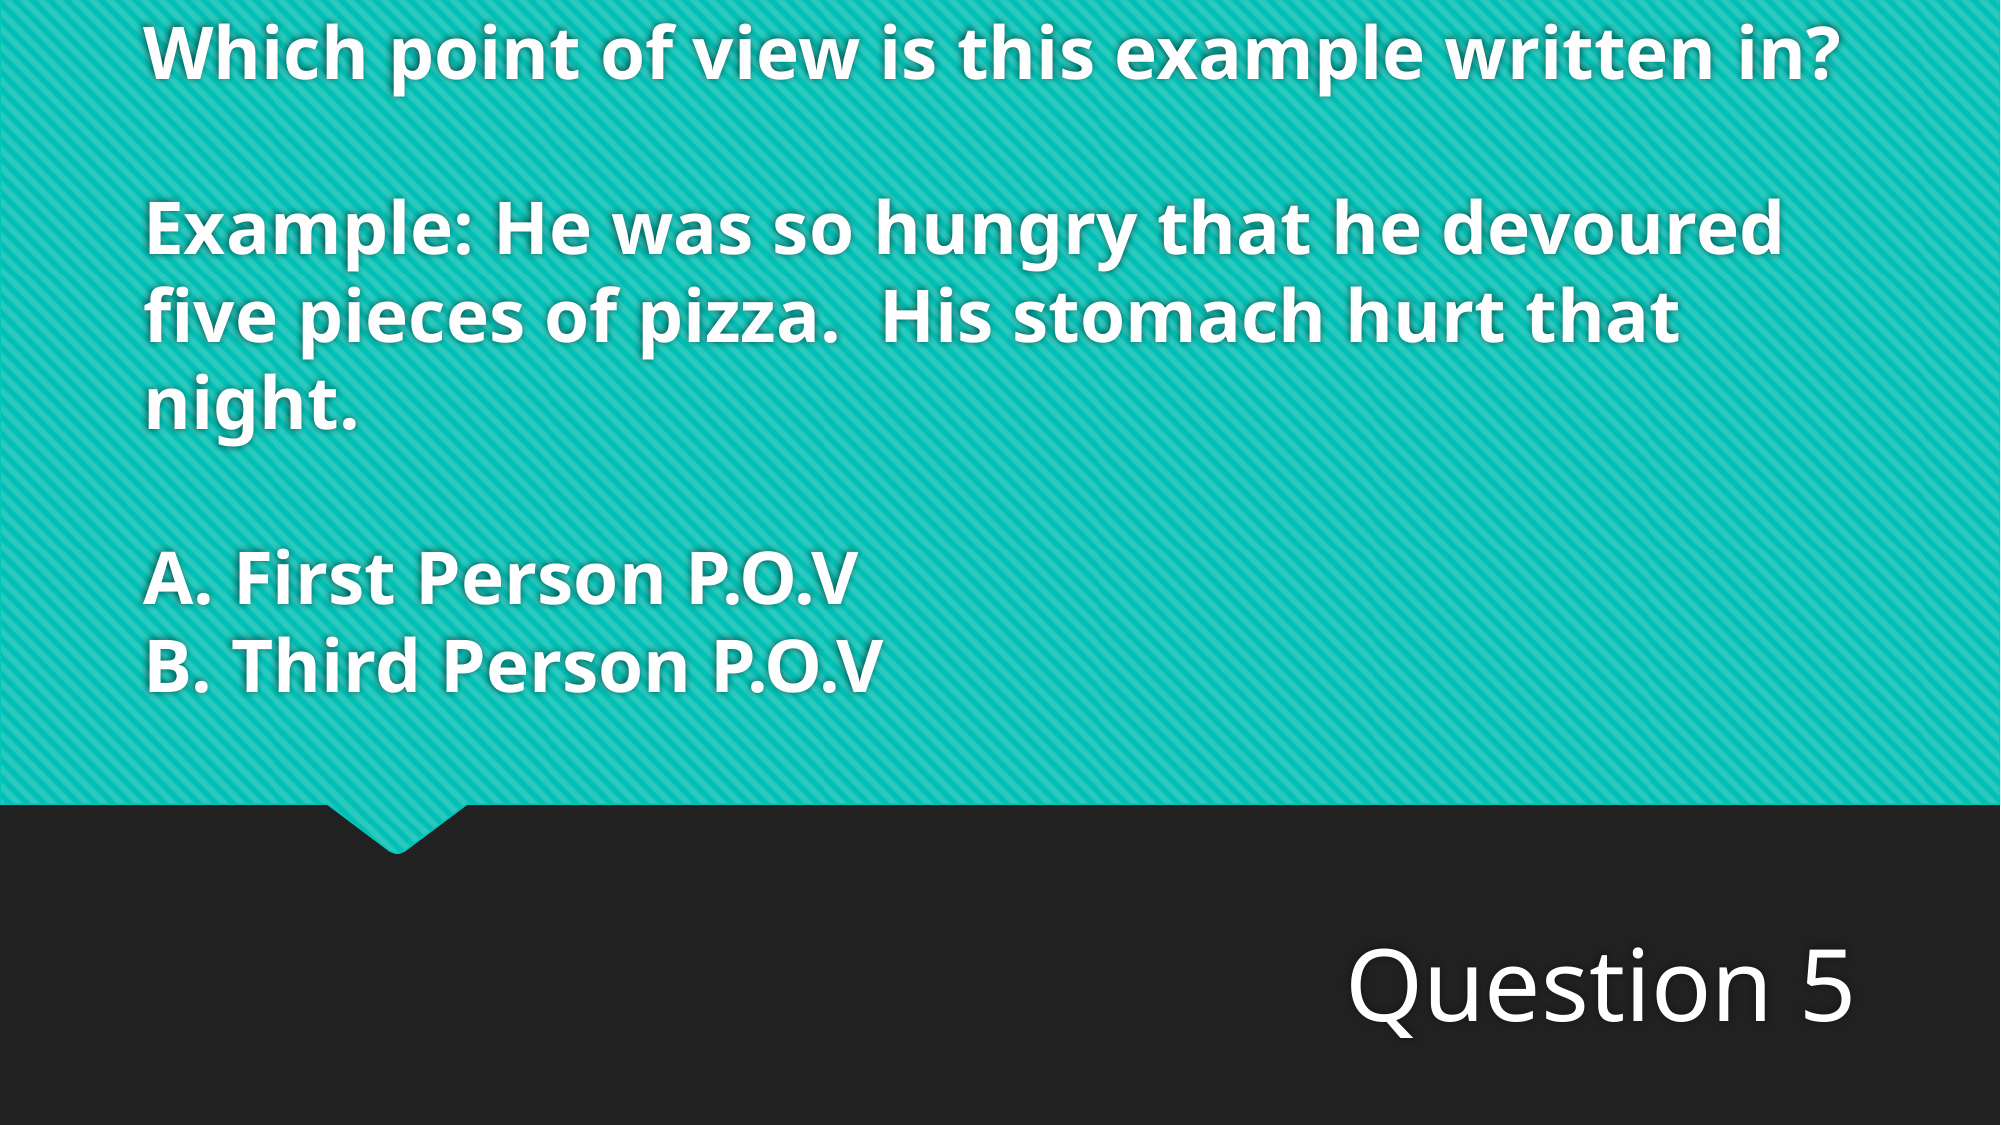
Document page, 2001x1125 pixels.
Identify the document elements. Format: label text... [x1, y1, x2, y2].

subtitle Question 5 [1330, 913, 1893, 986]
title Which point of view is this example written in? Example: He was so hungry that he devoured five pieces of pizza. His stomach hurt that night. A. First Person P.O.V B. Third Person P.O.V [128, 401, 1863, 890]
